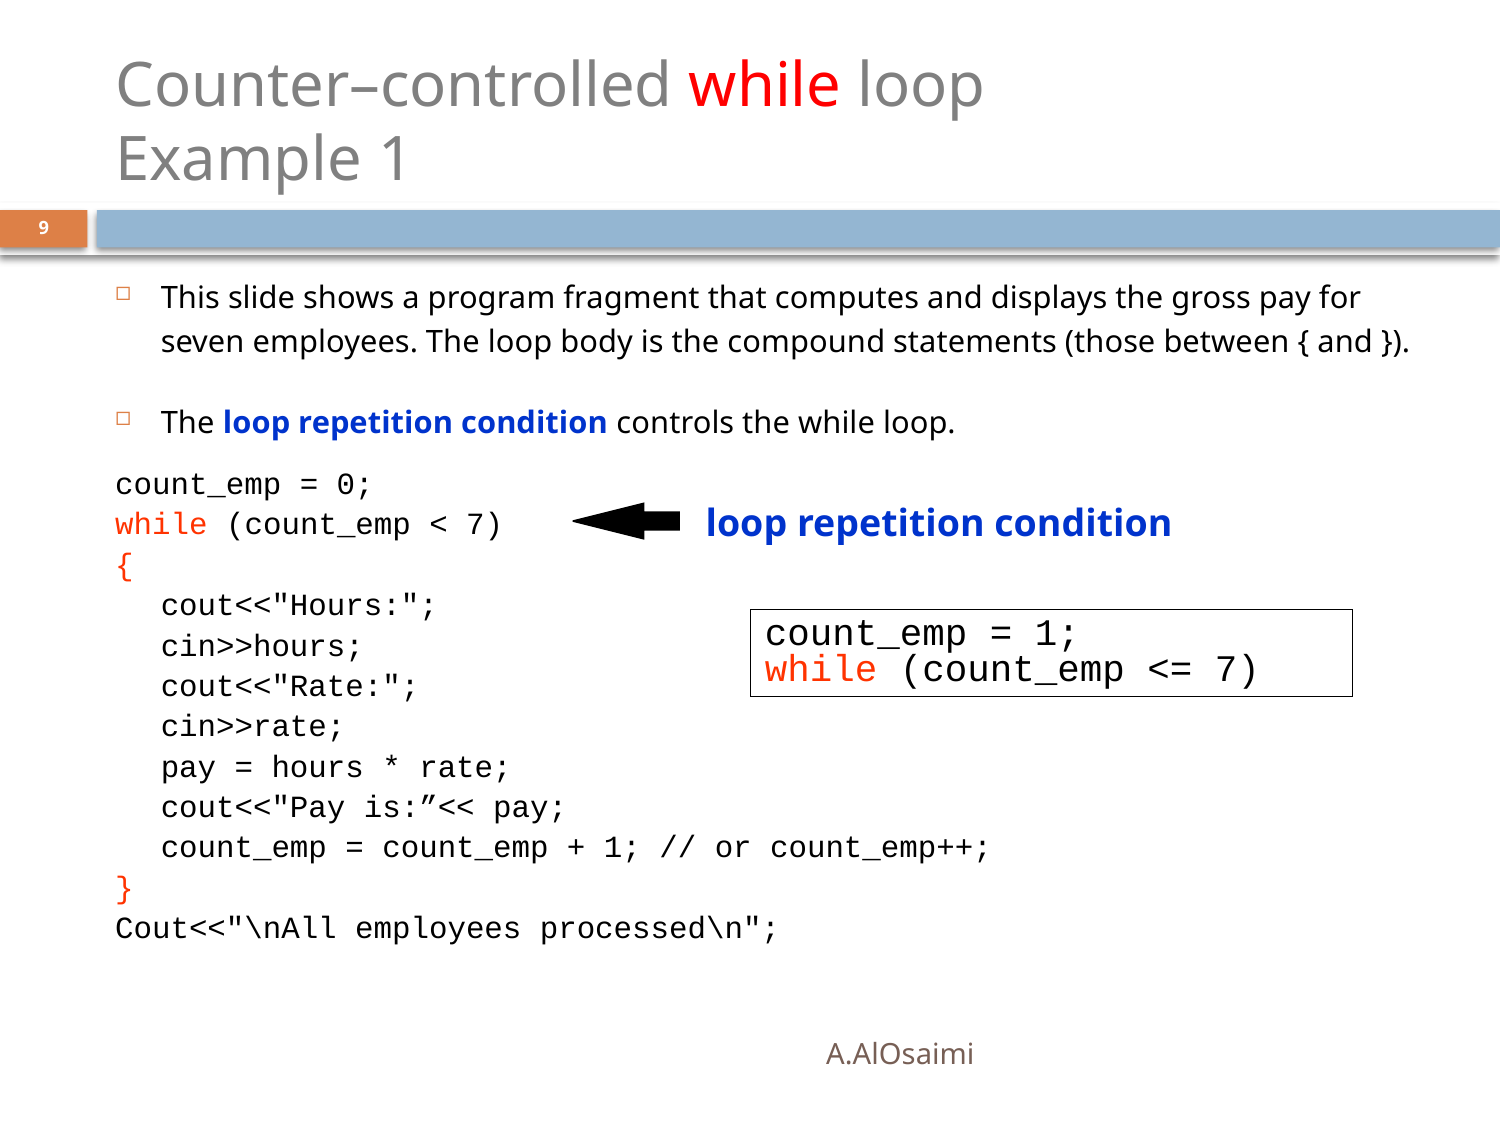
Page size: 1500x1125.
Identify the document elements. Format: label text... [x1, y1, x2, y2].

slide_number 9 [0, 208, 88, 249]
title Counter–controlled while loop Example 1 [100, 37, 1438, 200]
text_box [572, 503, 680, 539]
list This slide shows a program fragment that computes and displays the gross pay for seven employees. The loop body is the compound statements (those between { and }). The loop repetition condition controls the while loop. count_emp = 0; while (count_emp < 7) { cout<<"Hours:"; cin>>hours; cout<<"Rate:"; cin>>rate; pay = hours * rate; cout<<"Pay is:”<< pay; count_emp = count_emp + 1; // or count_emp++; } Cout<<"\nAll employees processed\n"; [100, 262, 1438, 1000]
text_box count_emp = 1; while (count_emp <= 7) [750, 609, 1353, 697]
footer A.AlOsaimi [99, 1024, 990, 1085]
text_box loop repetition condition [690, 491, 1266, 552]
